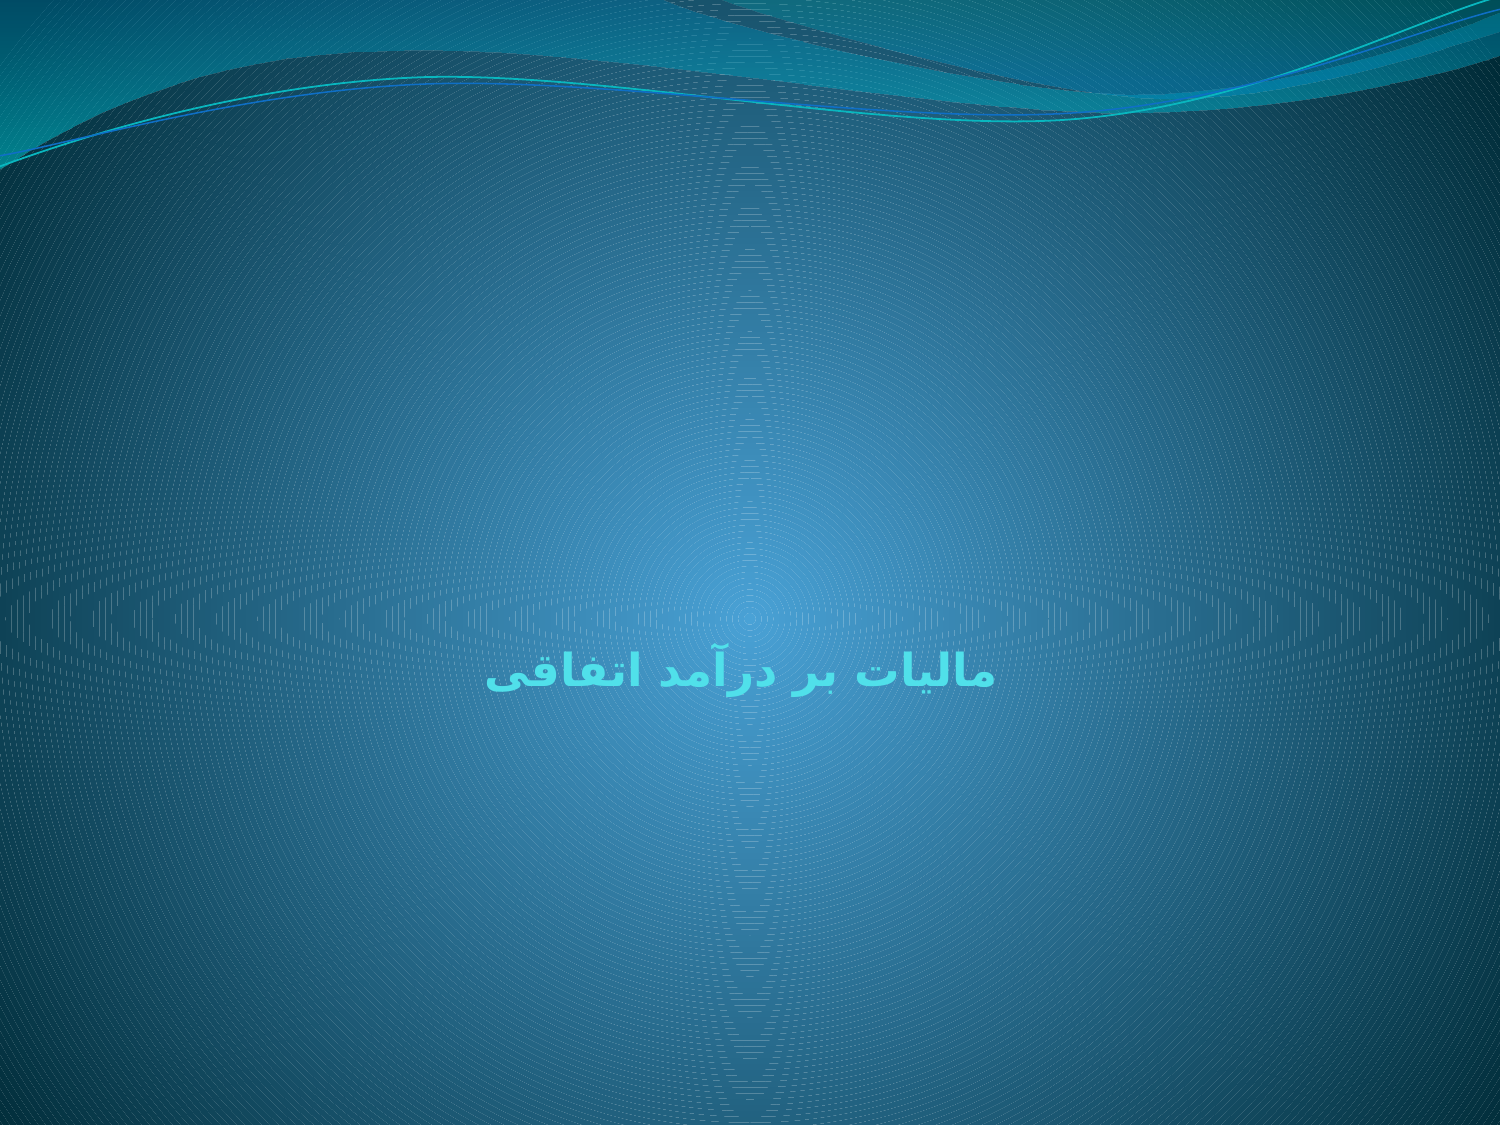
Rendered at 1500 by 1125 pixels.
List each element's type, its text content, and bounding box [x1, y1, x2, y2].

title مالیات بر درآمد اتفاقی [105, 187, 1381, 914]
